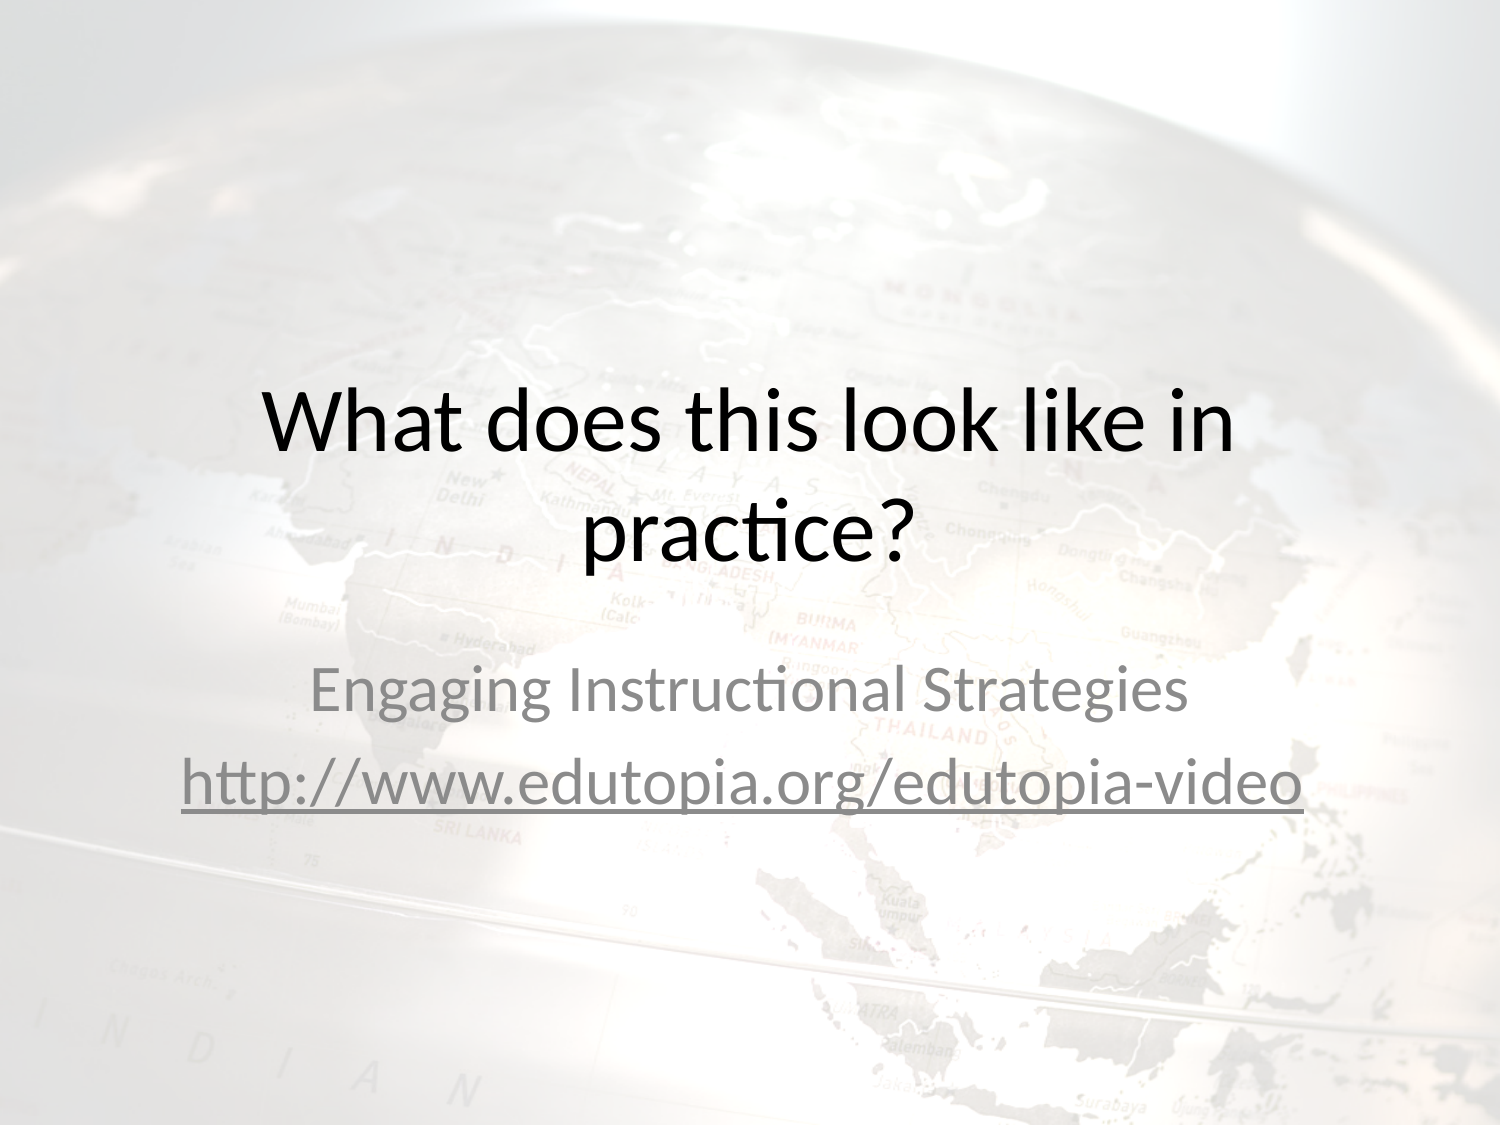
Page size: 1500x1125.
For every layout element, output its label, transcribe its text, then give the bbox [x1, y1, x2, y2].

subtitle Engaging Instructional Strategies http://www.edutopia.org/edutopia-video [0, 637, 1500, 925]
title What does this look like in practice? [112, 349, 1388, 591]
